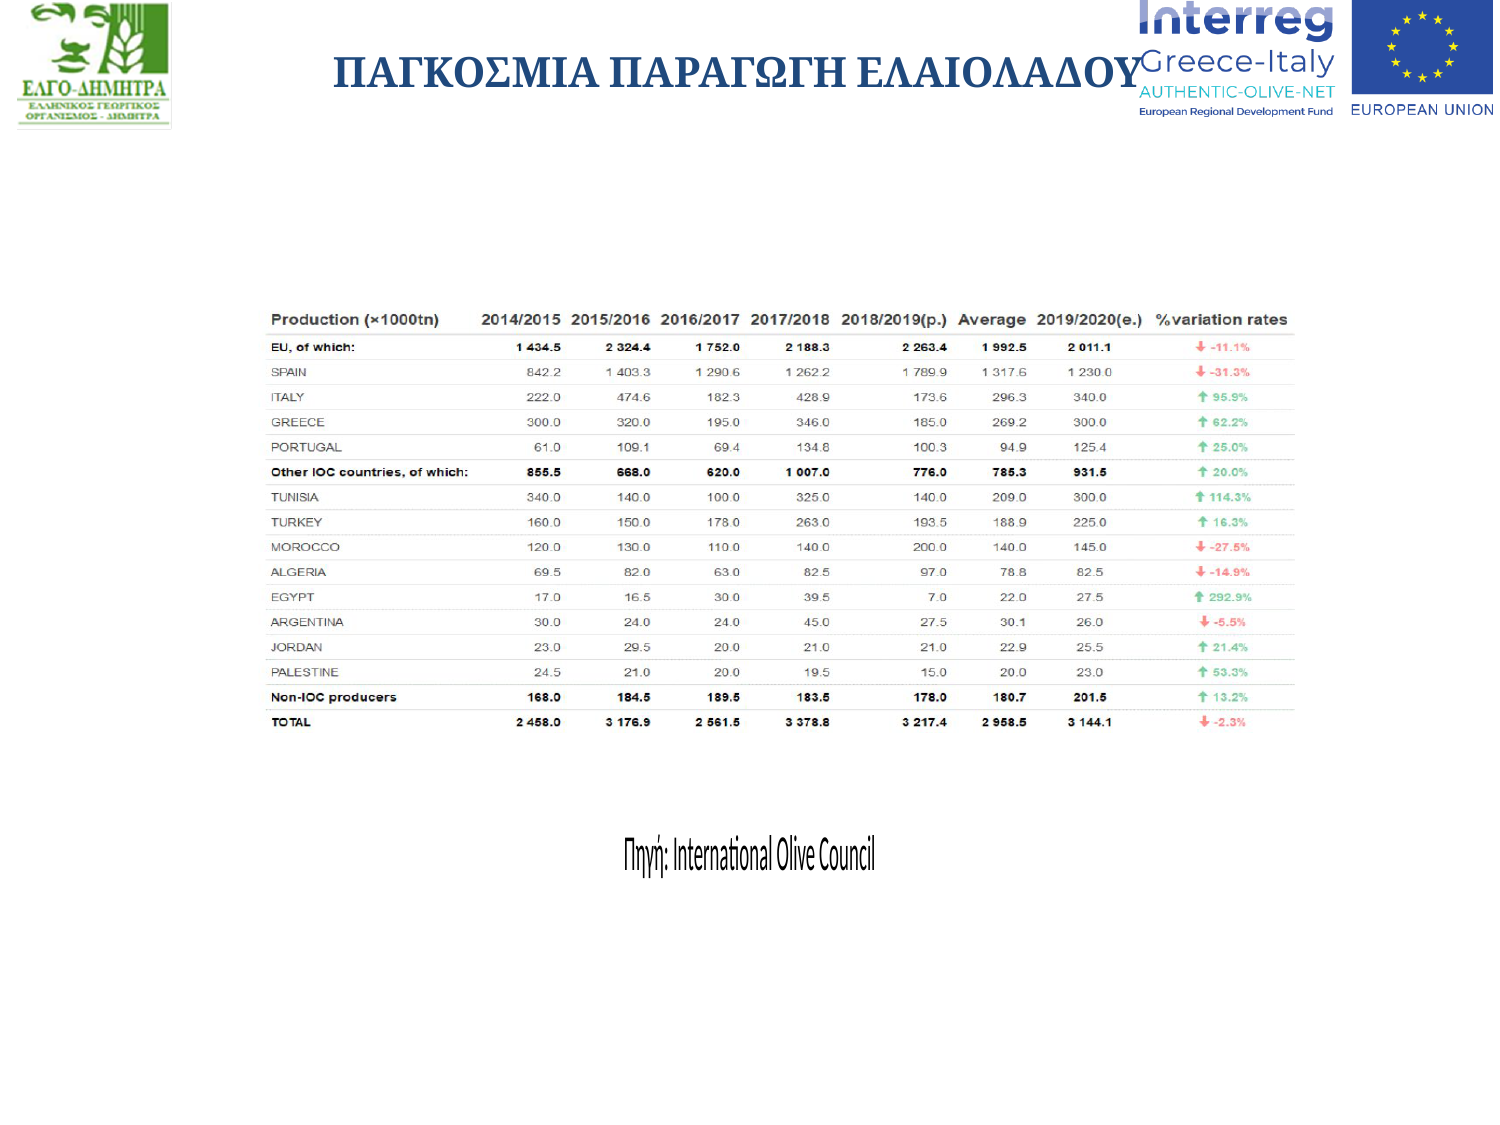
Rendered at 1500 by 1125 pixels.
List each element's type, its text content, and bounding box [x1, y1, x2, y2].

picture [17, 1, 172, 130]
text_box ΠΑΓΚΟΣΜΙΑ ΠΑΡΑΓΩΓΗ ΕΛΑΙΟΛΑΔΟΥ [100, 0, 1376, 298]
picture [299, 822, 1201, 894]
picture [244, 298, 1322, 735]
picture [1139, 0, 1494, 118]
